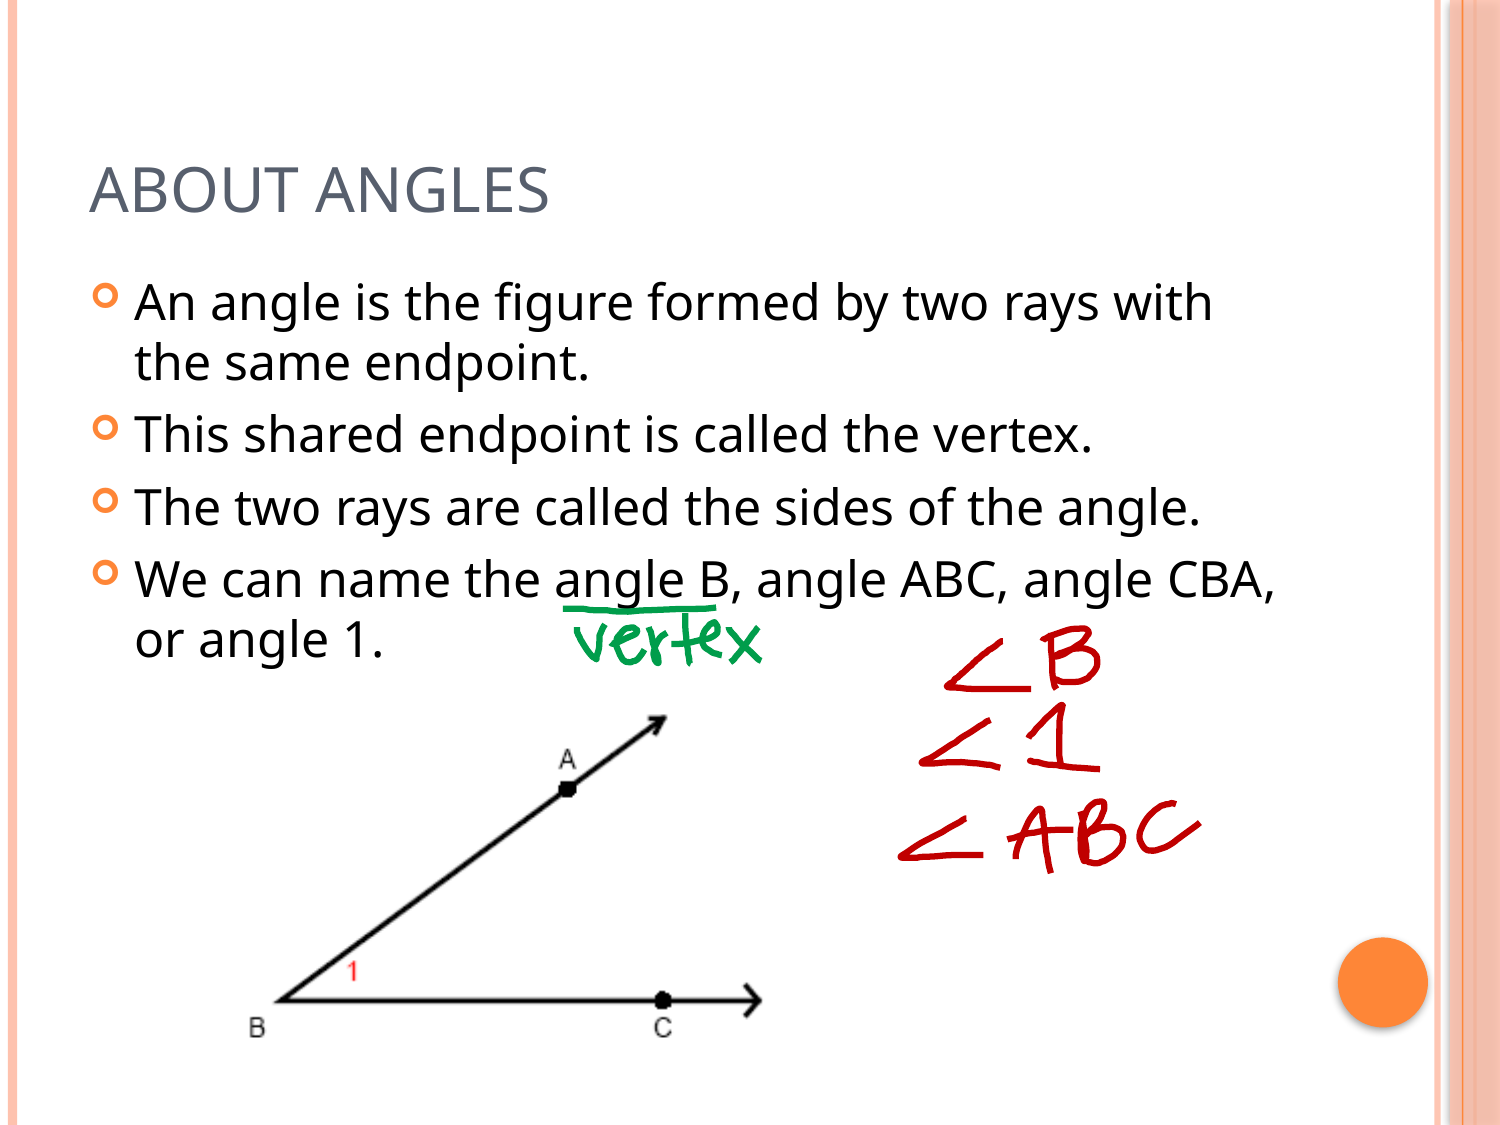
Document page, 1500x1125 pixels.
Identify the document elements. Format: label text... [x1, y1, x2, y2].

text_box [575, 623, 606, 661]
text_box [745, 646, 762, 662]
text_box [1007, 828, 1074, 841]
picture [174, 699, 849, 1057]
text_box [899, 817, 984, 859]
text_box [1029, 759, 1101, 771]
text_box [1051, 674, 1058, 690]
text_box [920, 718, 1001, 769]
text_box [1079, 800, 1125, 865]
text_box [1138, 802, 1201, 852]
list An angle is the figure formed by two rays with the same endpoint. This shared endpoint is called the vertex. The two rays are called the sides of the angle. We can name the angle B, angle ABC, angle CBA, or angle 1. [75, 262, 1300, 1062]
text_box [945, 640, 1032, 691]
text_box [610, 626, 646, 664]
text_box [1022, 807, 1046, 833]
text_box [1041, 627, 1099, 684]
text_box [684, 613, 689, 642]
title About angles [75, 45, 1300, 233]
text_box [562, 606, 717, 613]
text_box [727, 627, 745, 646]
text_box [686, 648, 692, 665]
text_box [647, 626, 668, 664]
text_box [729, 626, 760, 664]
text_box [1014, 834, 1052, 874]
text_box [671, 621, 723, 657]
text_box [1027, 704, 1064, 764]
